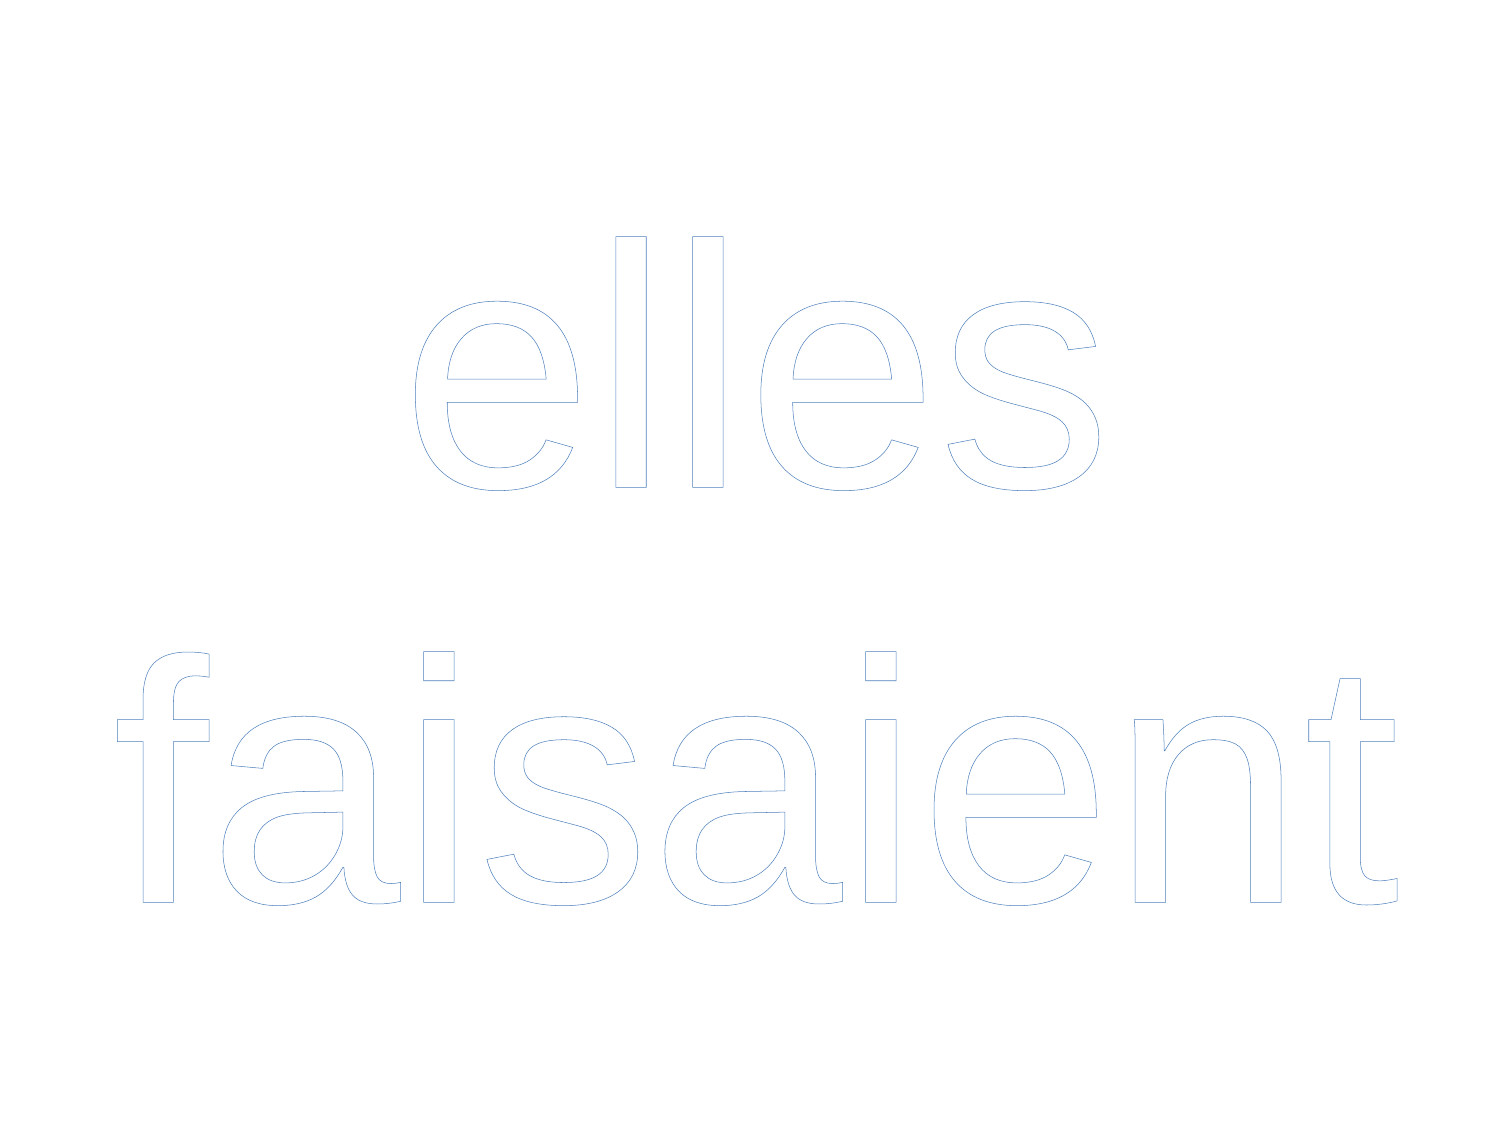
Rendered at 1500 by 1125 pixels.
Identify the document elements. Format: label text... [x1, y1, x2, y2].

text_box elles faisaient [49, 134, 1463, 979]
